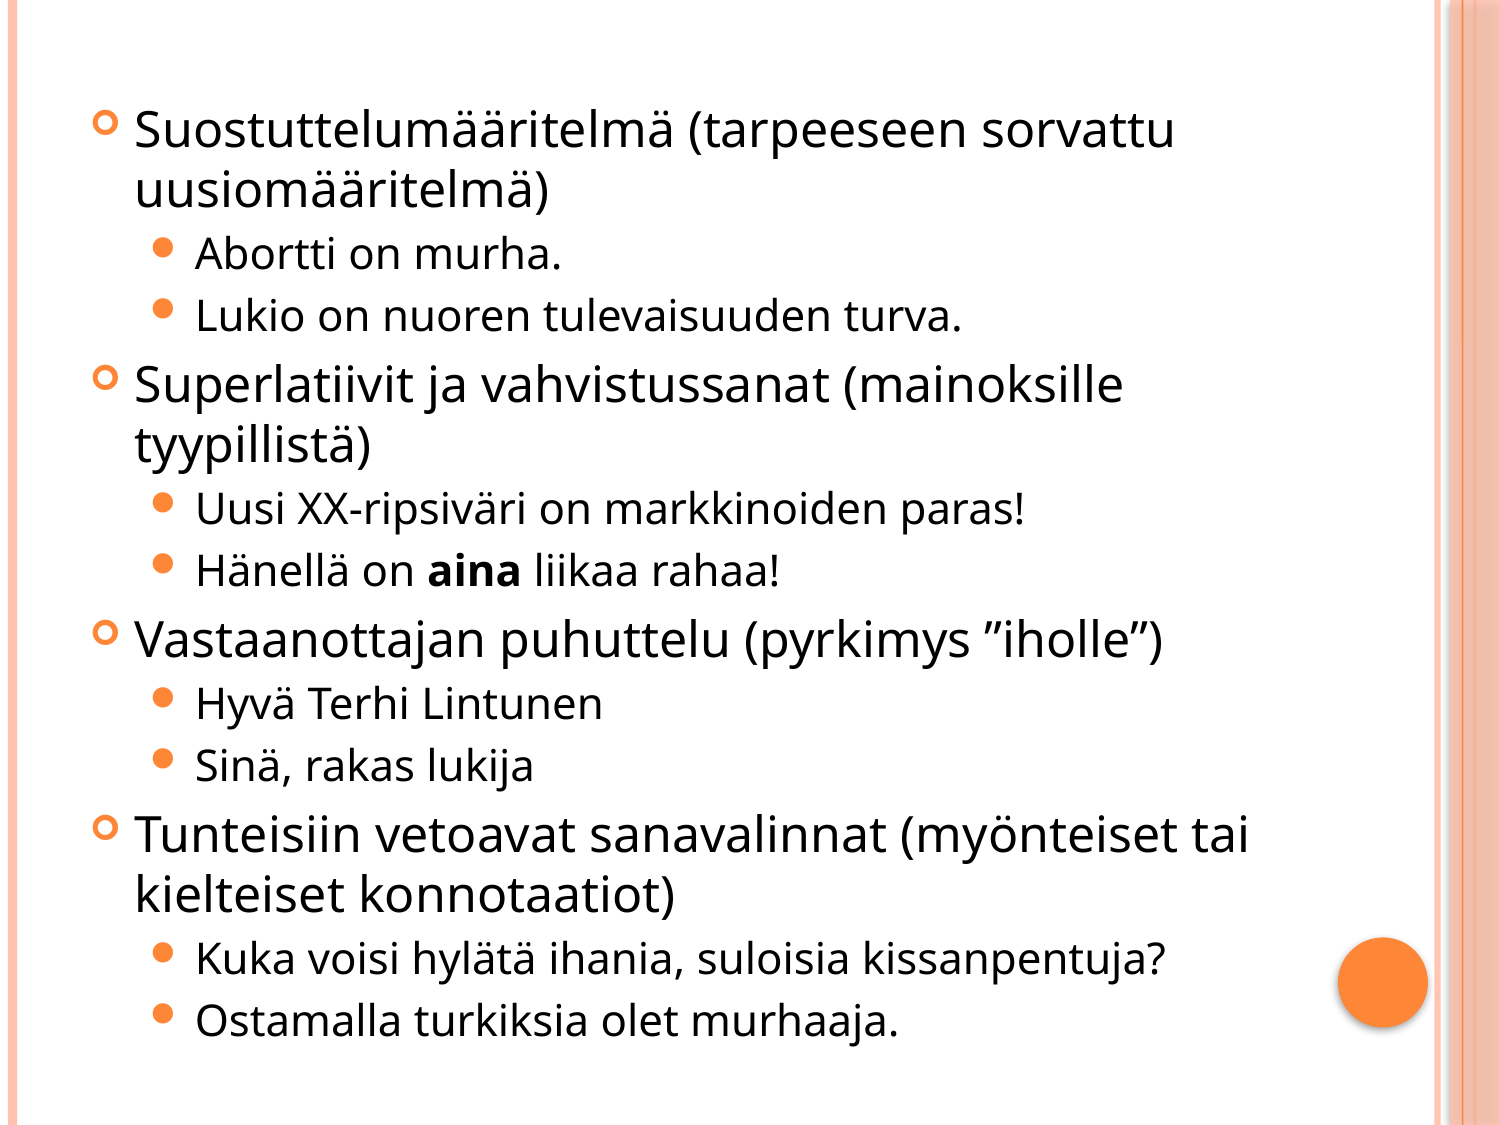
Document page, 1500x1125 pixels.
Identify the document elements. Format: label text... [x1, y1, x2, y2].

list Suostuttelumääritelmä (tarpeeseen sorvattu uusiomääritelmä) Abortti on murha. Lukio on nuoren tulevaisuuden turva. Superlatiivit ja vahvistussanat (mainoksille tyypillistä) Uusi XX-ripsiväri on markkinoiden paras! Hänellä on aina liikaa rahaa! Vastaanottajan puhuttelu (pyrkimys ”iholle”) Hyvä Terhi Lintunen Sinä, rakas lukija Tunteisiin vetoavat sanavalinnat (myönteiset tai kielteiset konnotaatiot) Kuka voisi hylätä ihania, suloisia kissanpentuja? Ostamalla turkiksia olet murhaaja. [75, 90, 1300, 1062]
